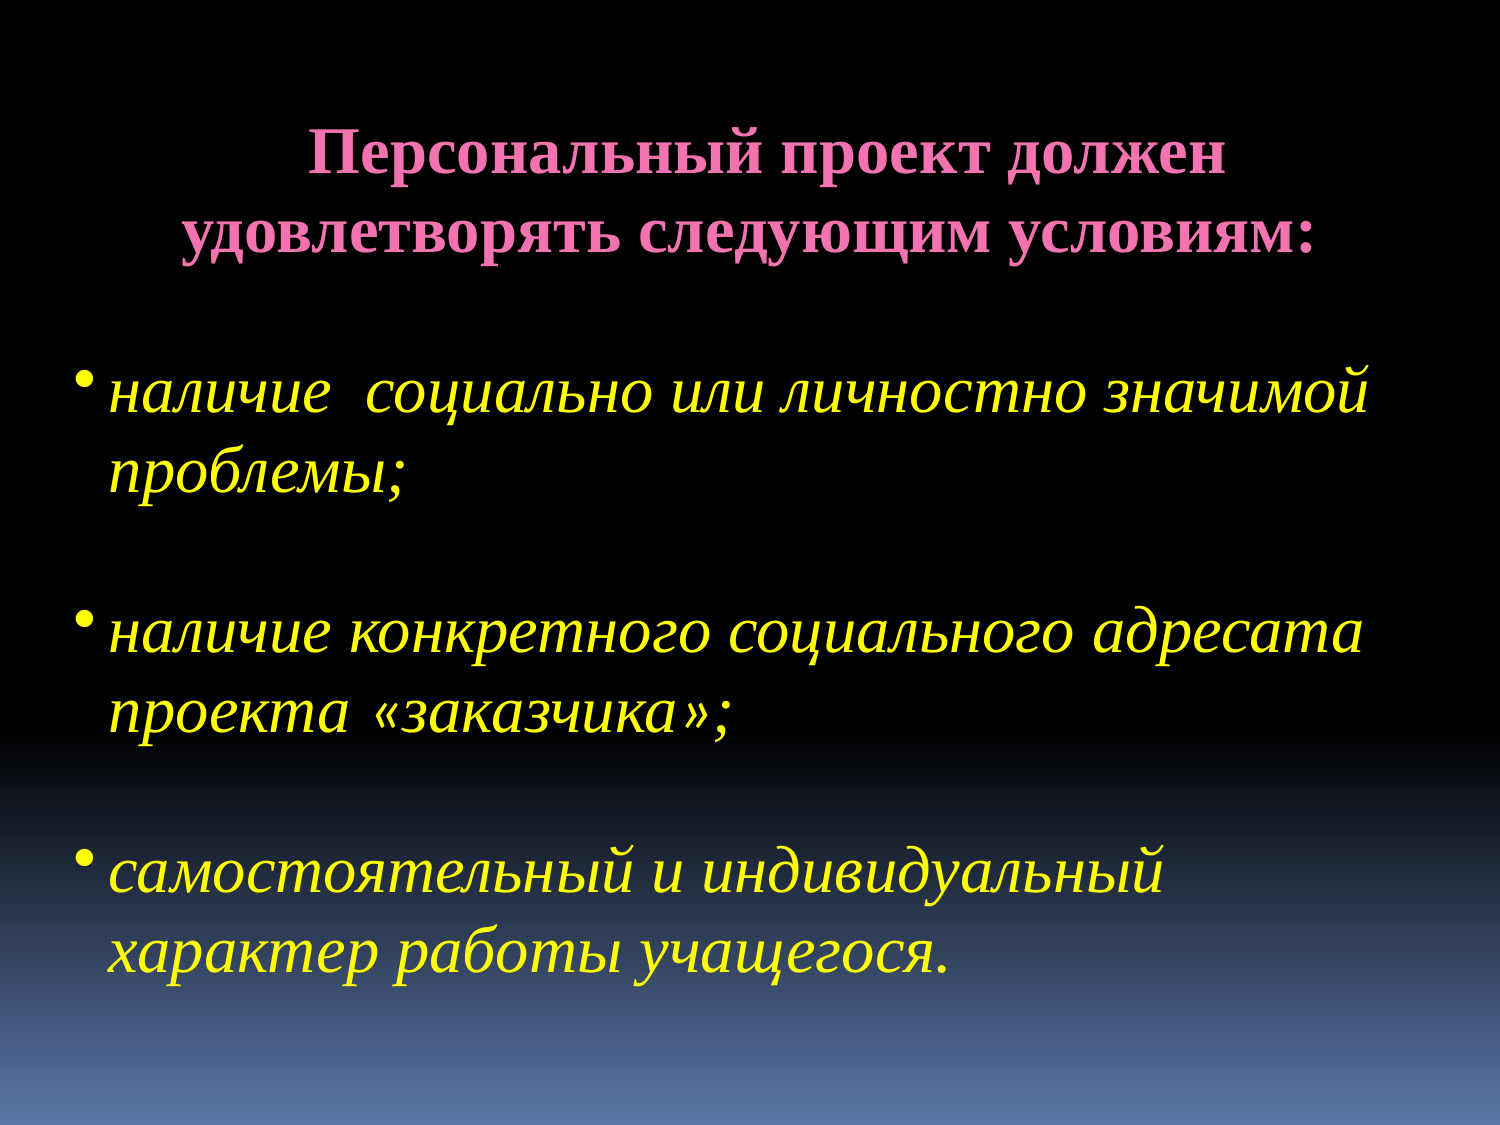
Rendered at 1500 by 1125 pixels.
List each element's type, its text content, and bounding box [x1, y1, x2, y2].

text_box Персональный проект должен удовлетворять следующим условиям: наличие социально или личностно значимой проблемы; наличие конкретного социального адресата проекта «заказчика»; самостоятельный и индивидуальный характер работы учащегося. [58, 98, 1442, 1074]
